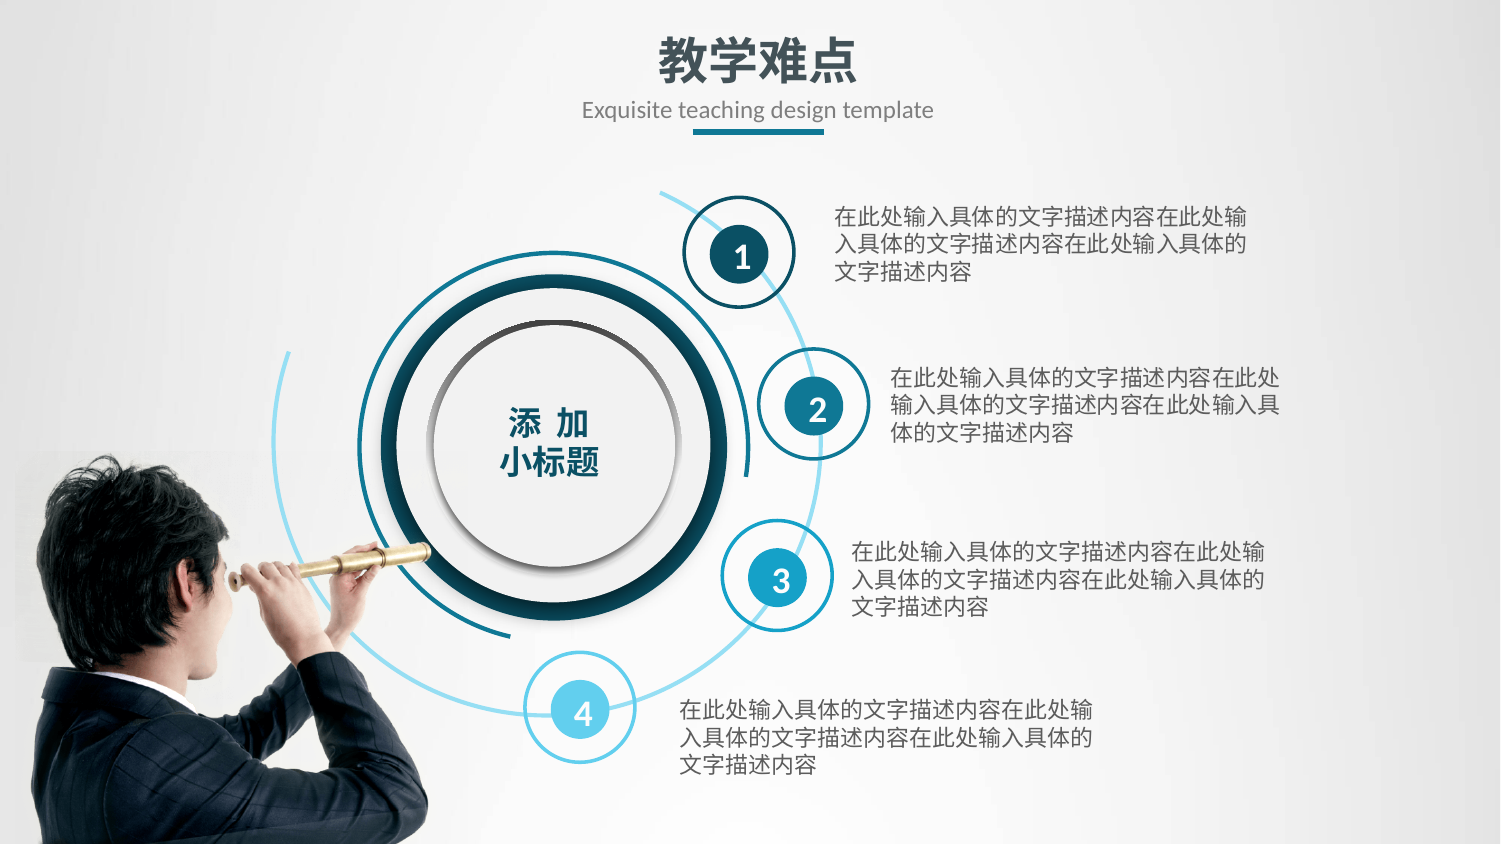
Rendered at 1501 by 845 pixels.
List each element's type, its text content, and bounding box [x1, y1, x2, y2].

text_box 在此处输入具体的文字描述内容在此处输入具体的文字描述内容在此处输入具体的文字描述内容 [878, 357, 1296, 452]
picture [0, 0, 1501, 844]
text_box Exquisite teaching design template [570, 88, 947, 130]
text_box 在此处输入具体的文字描述内容在此处输入具体的文字描述内容在此处输入具体的文字描述内容 [871, 532, 1296, 626]
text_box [271, 165, 871, 764]
text_box 在此处输入具体的文字描述内容在此处输入具体的文字描述内容在此处输入具体的文字描述内容 [871, 196, 1273, 291]
text_box 在此处输入具体的文字描述内容在此处输入具体的文字描述内容在此处输入具体的文字描述内容 [668, 690, 1123, 784]
title 教学难点 [234, 0, 1283, 120]
